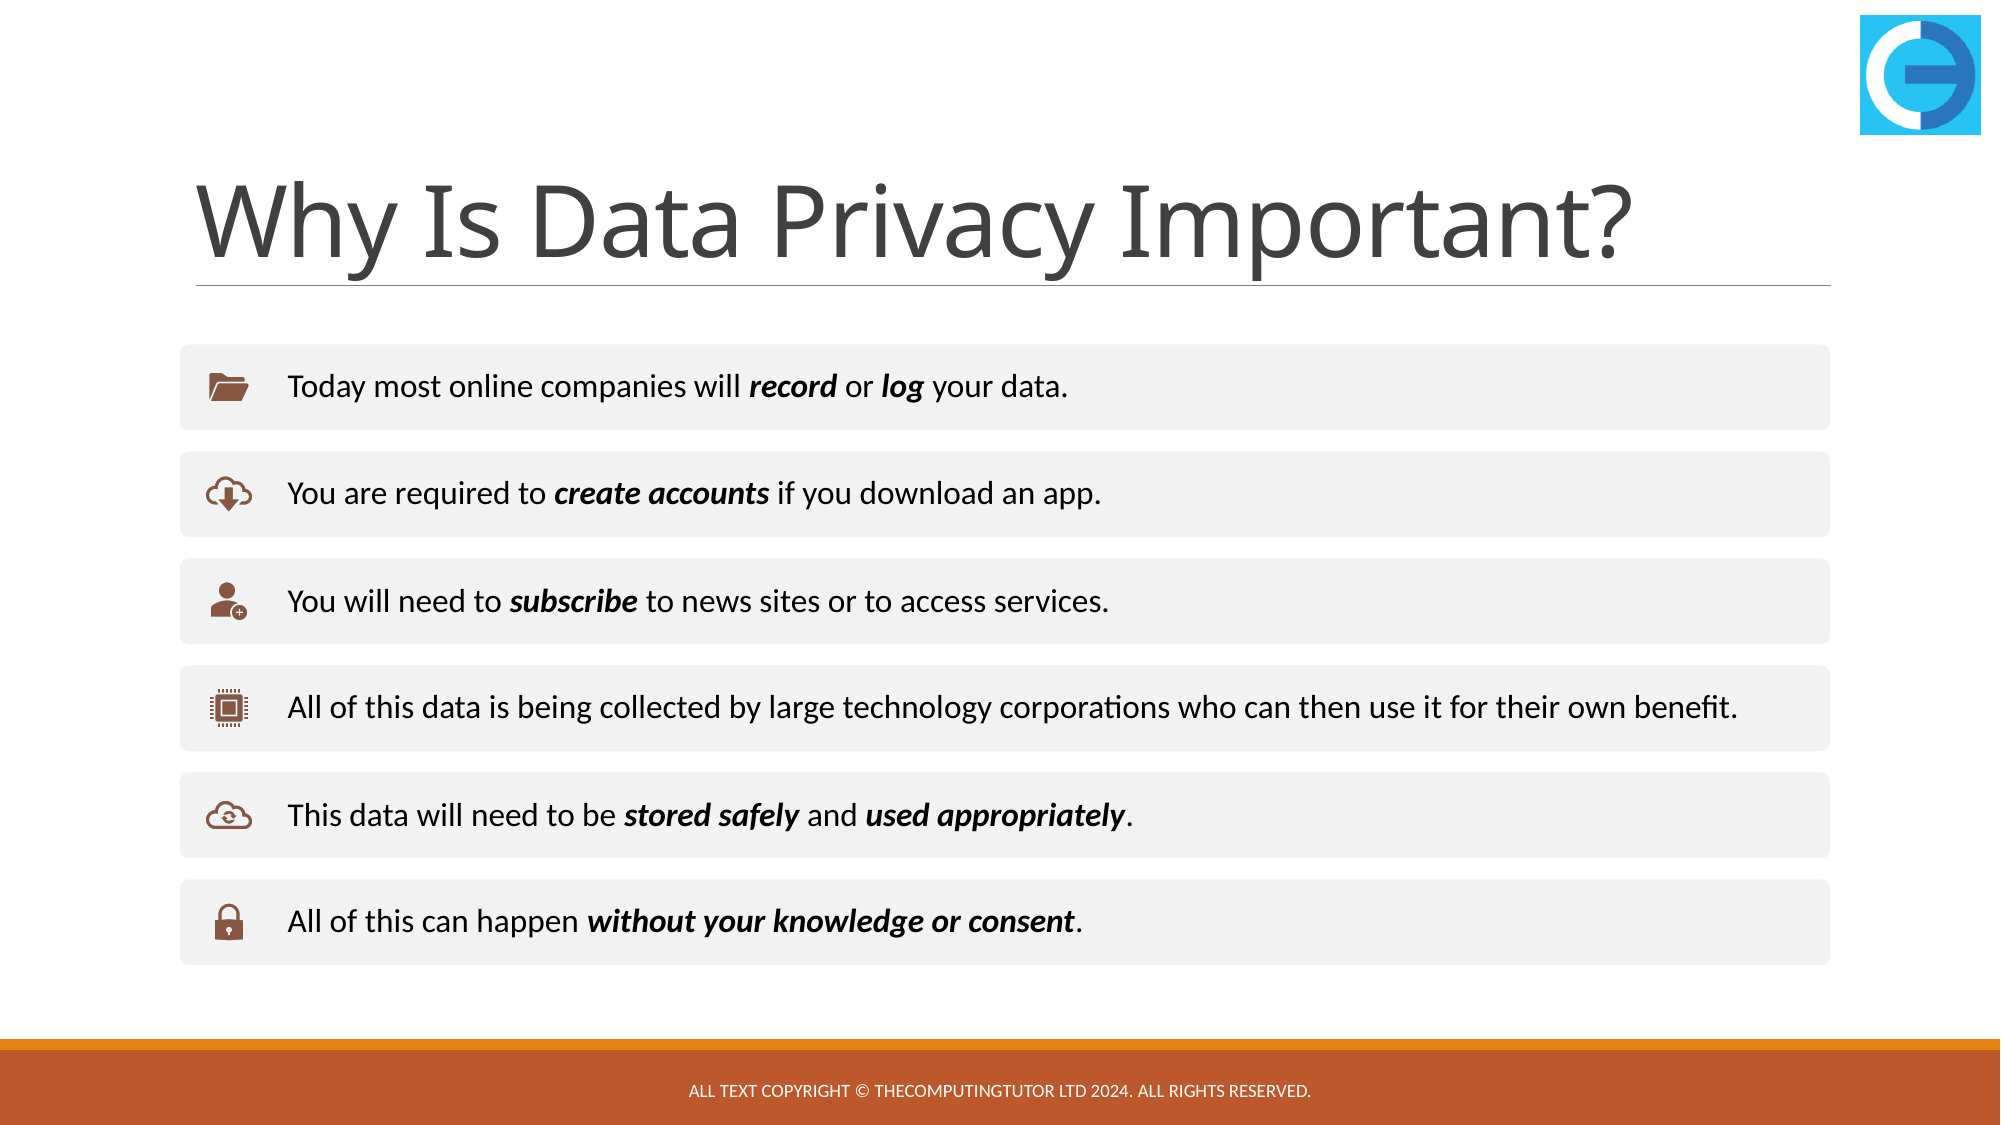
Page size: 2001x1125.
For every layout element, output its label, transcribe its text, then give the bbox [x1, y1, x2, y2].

title Why Is Data Privacy Important? [180, 47, 1830, 285]
picture [1860, 15, 1981, 135]
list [179, 343, 1831, 966]
footer All text copyright © TheComputingTutor Ltd 2024. All rights Reserved. [604, 1059, 1396, 1120]
